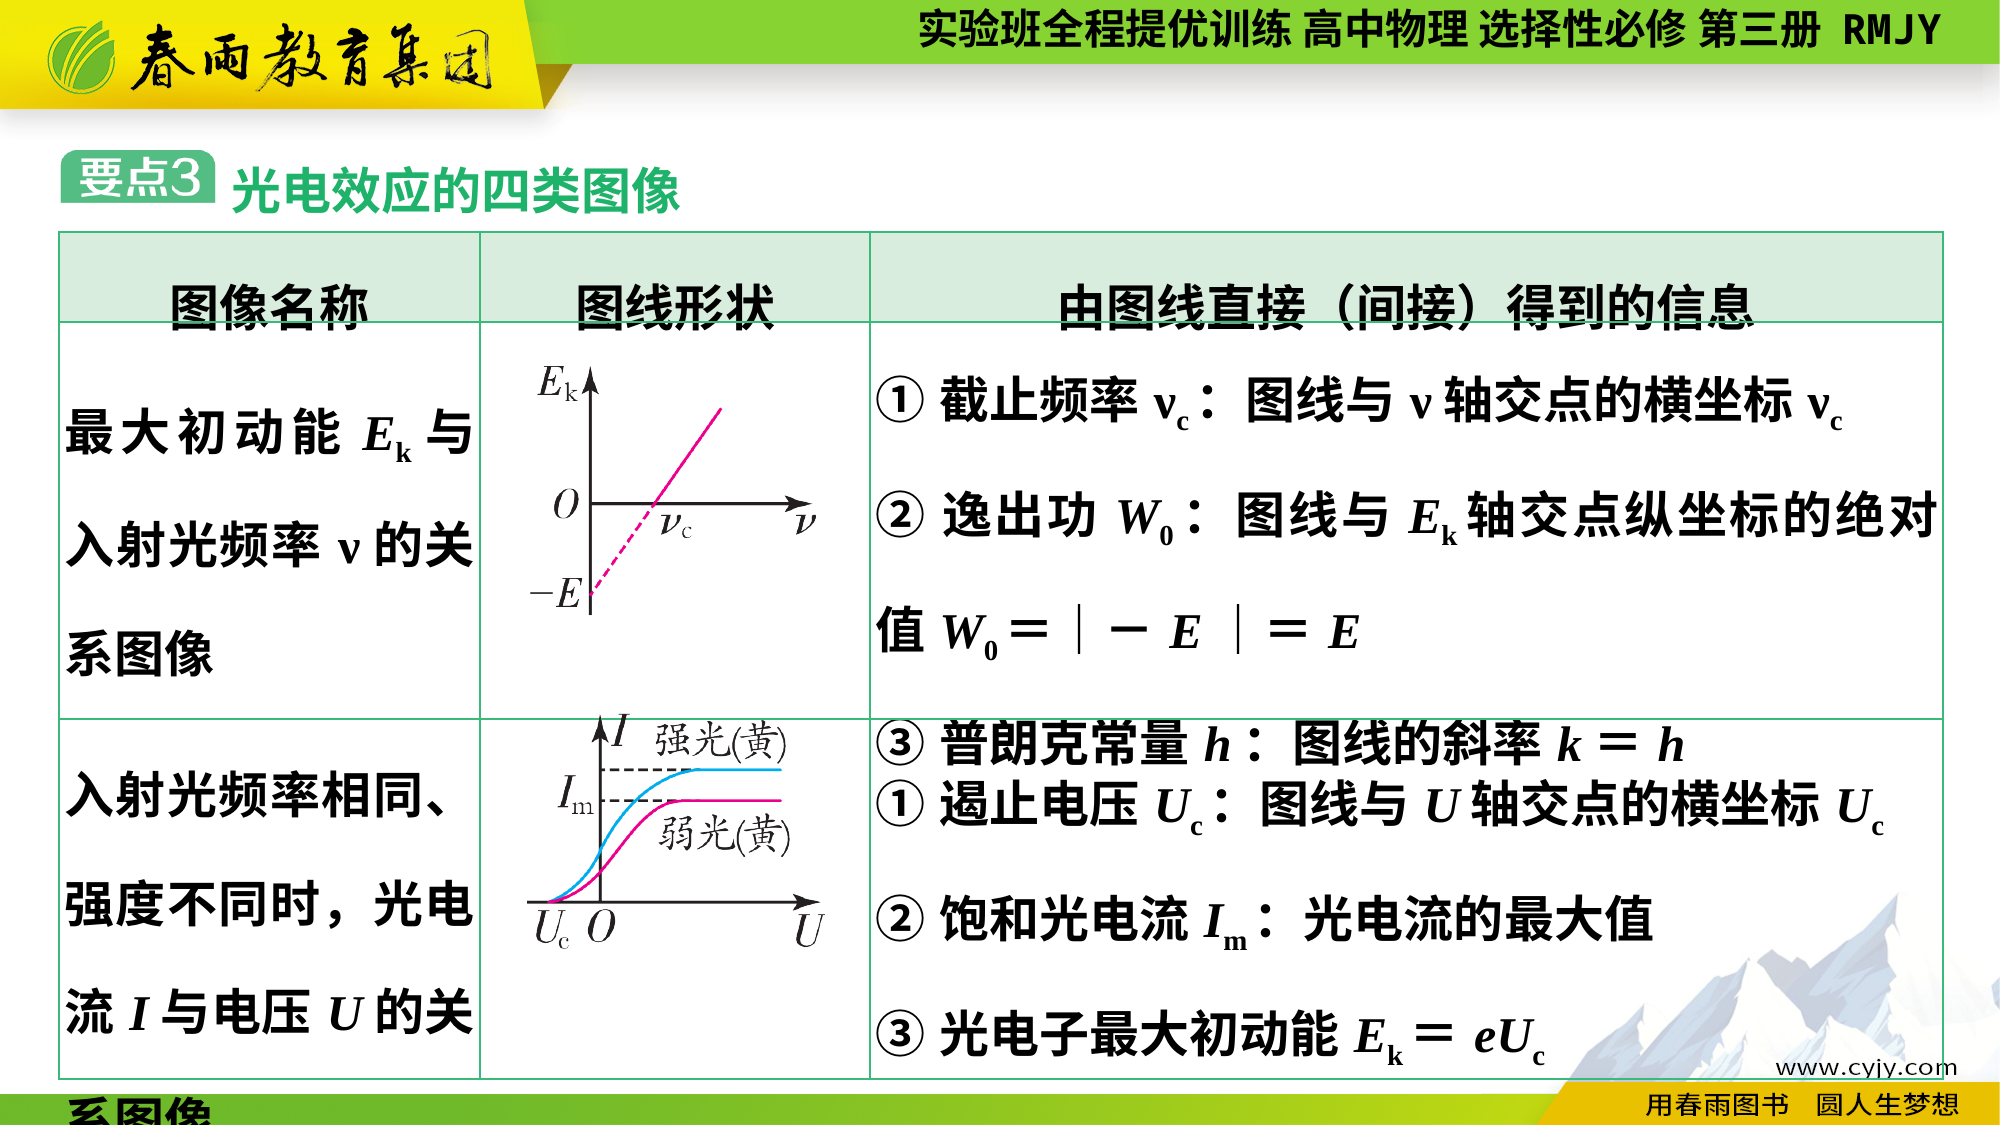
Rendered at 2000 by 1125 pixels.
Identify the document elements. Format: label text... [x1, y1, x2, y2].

picture [0, 0, 2000, 1125]
table_cell [481, 323, 869, 718]
table_header 图线形状 [481, 233, 869, 321]
table_header 由图线直接（间接）得到的信息 [871, 233, 1942, 321]
text_box 光电效应的四类图像 [216, 122, 1944, 228]
table_header 图像名称 [60, 233, 479, 321]
table_cell [481, 720, 869, 1078]
table_cell 最大初动能Ek与入射光频率ν的关系图像 [60, 323, 479, 718]
table_cell ①截止频率νc：图线与ν轴交点的横坐标νc ②逸出功W0：图线与Ek轴交点纵坐标的绝对值W0＝｜－E｜＝E ③普朗克常量h：图线的斜率k＝h [871, 323, 1942, 718]
table_cell ①遏止电压Uc：图线与U轴交点的横坐标Uc ②饱和光电流Im：光电流的最大值 ③光电子最大初动能Ek＝eUc [871, 720, 1942, 1078]
table_cell 入射光频率相同、强度不同时，光电流I与电压U的关系图像 [60, 720, 479, 1078]
